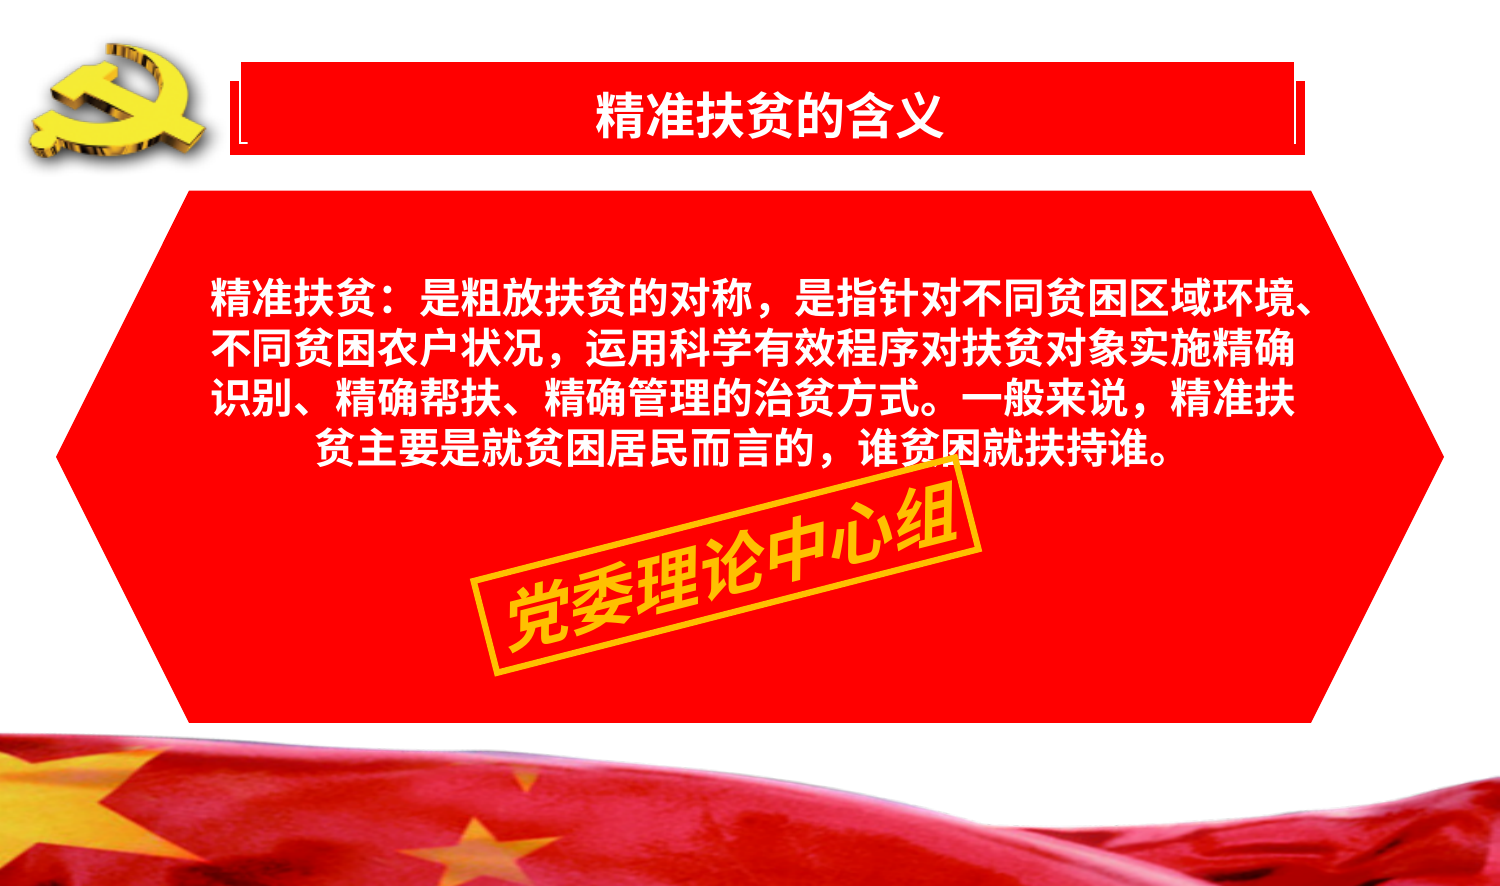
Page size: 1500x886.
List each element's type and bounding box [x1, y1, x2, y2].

picture [0, 0, 299, 239]
text_box [228, 60, 1306, 157]
picture [0, 295, 1500, 886]
text_box [55, 190, 1445, 724]
